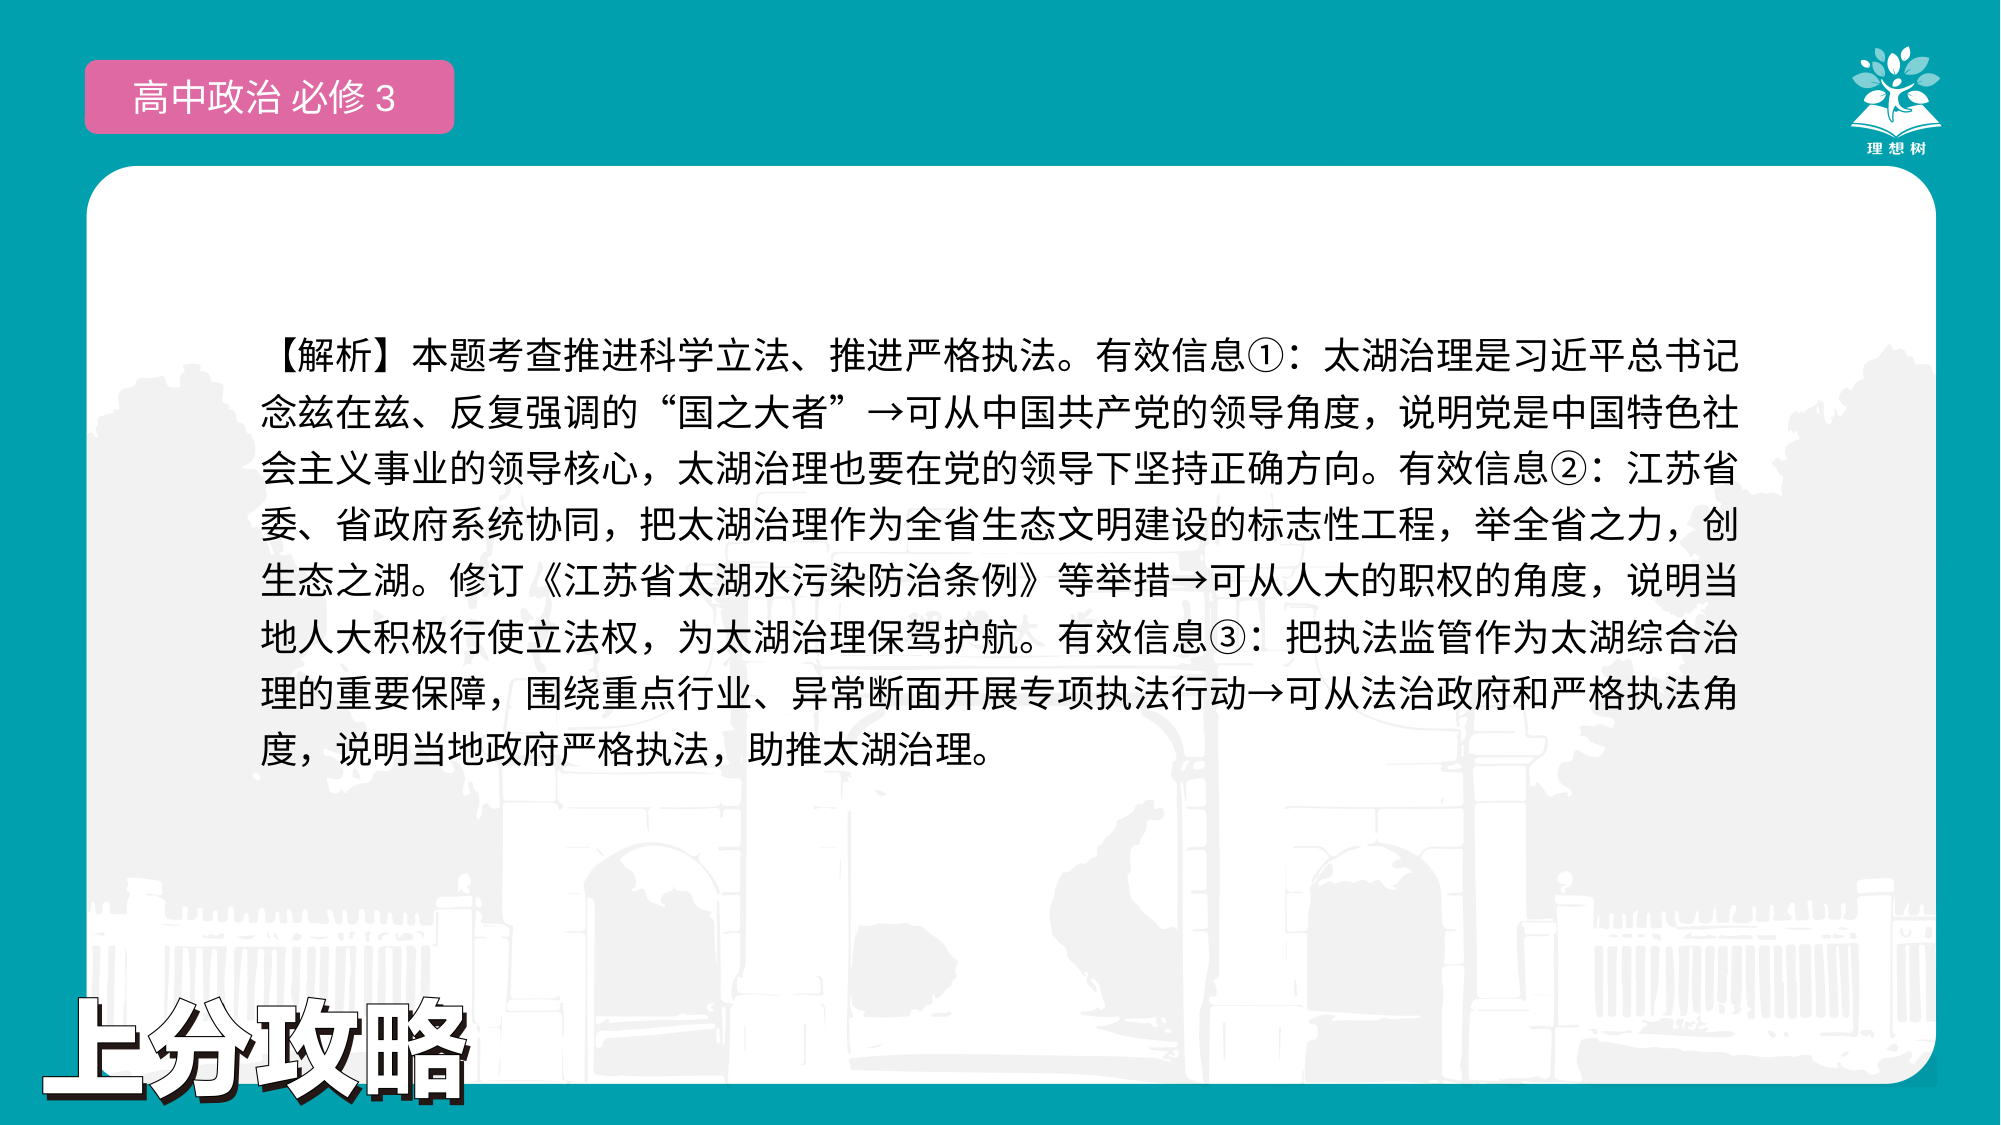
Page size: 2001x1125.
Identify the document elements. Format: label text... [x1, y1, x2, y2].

picture [0, 0, 2001, 1125]
text_box 【解析】本题考查推进科学立法、推进严格执法。有效信息①：太湖治理是习近平总书记念兹在兹、反复强调的“国之大者”→可从中国共产党的领导角度，说明党是中国特色社会主义事业的领导核心，太湖治理也要在党的领导下坚持正确方向。有效信息②：江苏省委、省政府系统协同，把太湖治理作为全省生态文明建设的标志性工程，举全省之力，创生态之湖。修订《江苏省太湖水污染防治条例》等举措→可从人大的职权的角度，说明当地人大积极行使立法权，为太湖治理保驾护航。有效信息③：把执法监管作为太湖综合治理的重要保障，围绕重点行业、异常断面开展专项执法行动→可从法治政府和严格执法角度，说明当地政府严格执法，助推太湖治理。 [245, 313, 1755, 813]
text_box 高中政治 必修3 [83, 58, 456, 135]
